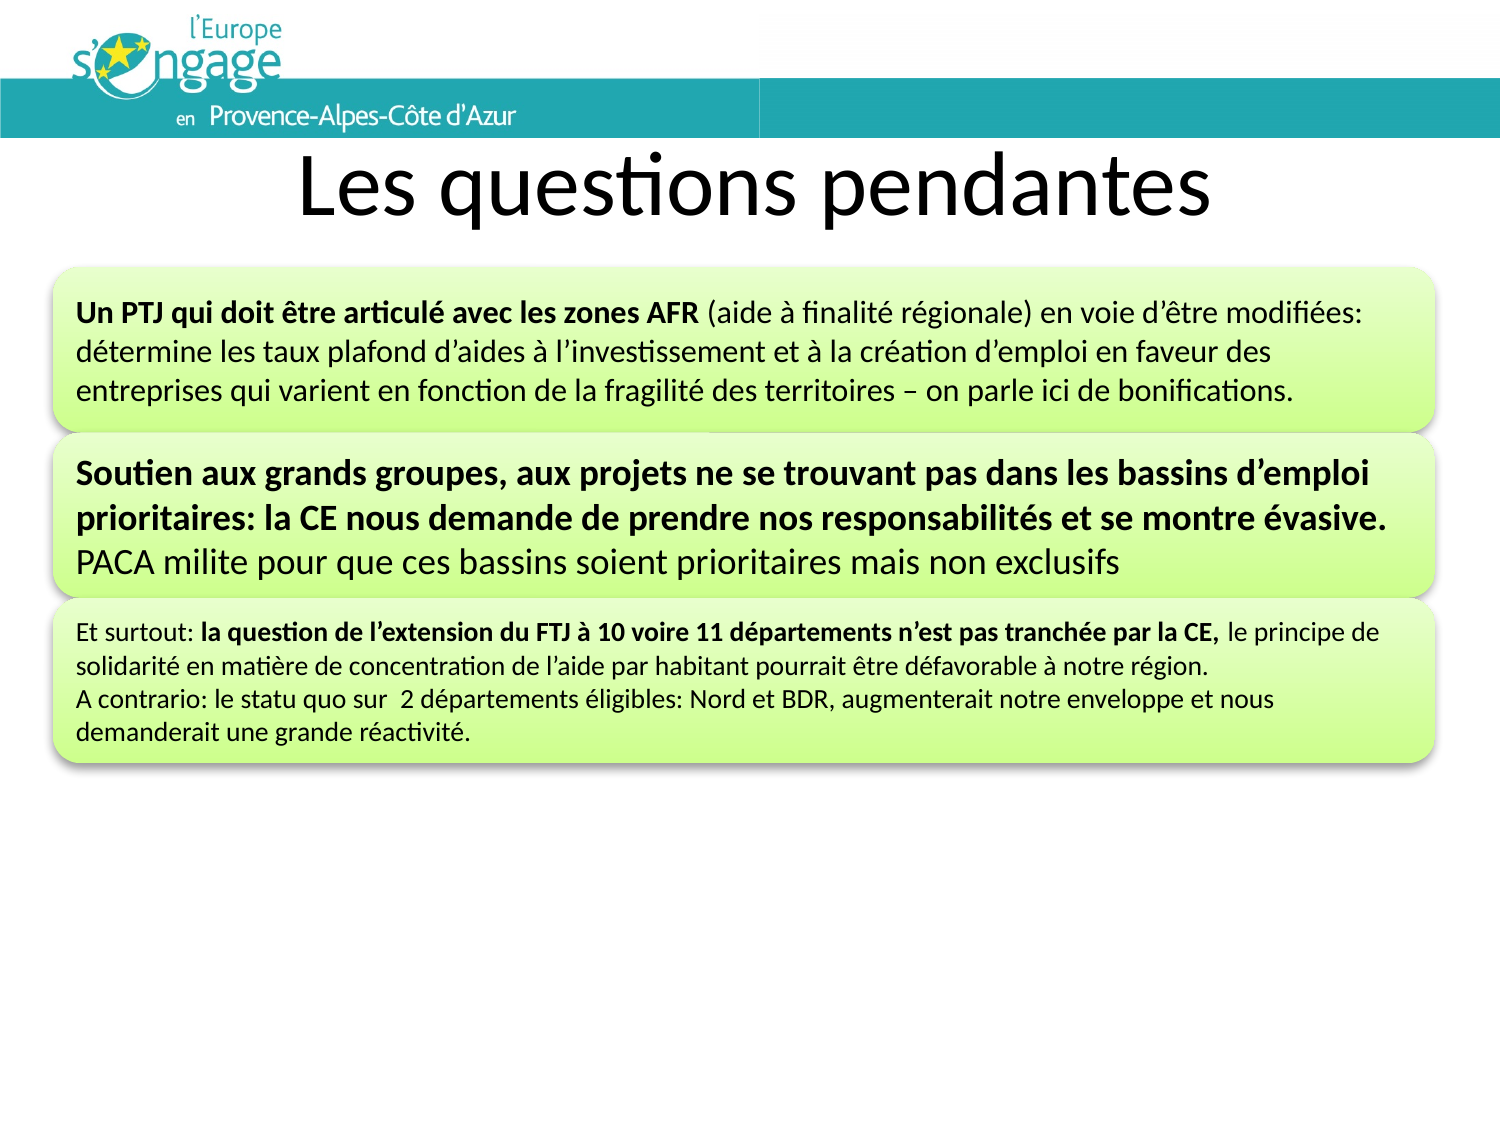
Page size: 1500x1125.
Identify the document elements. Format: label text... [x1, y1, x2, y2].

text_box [0, 14, 1500, 138]
title Les questions pendantes [64, 151, 1447, 256]
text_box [52, 266, 1436, 764]
